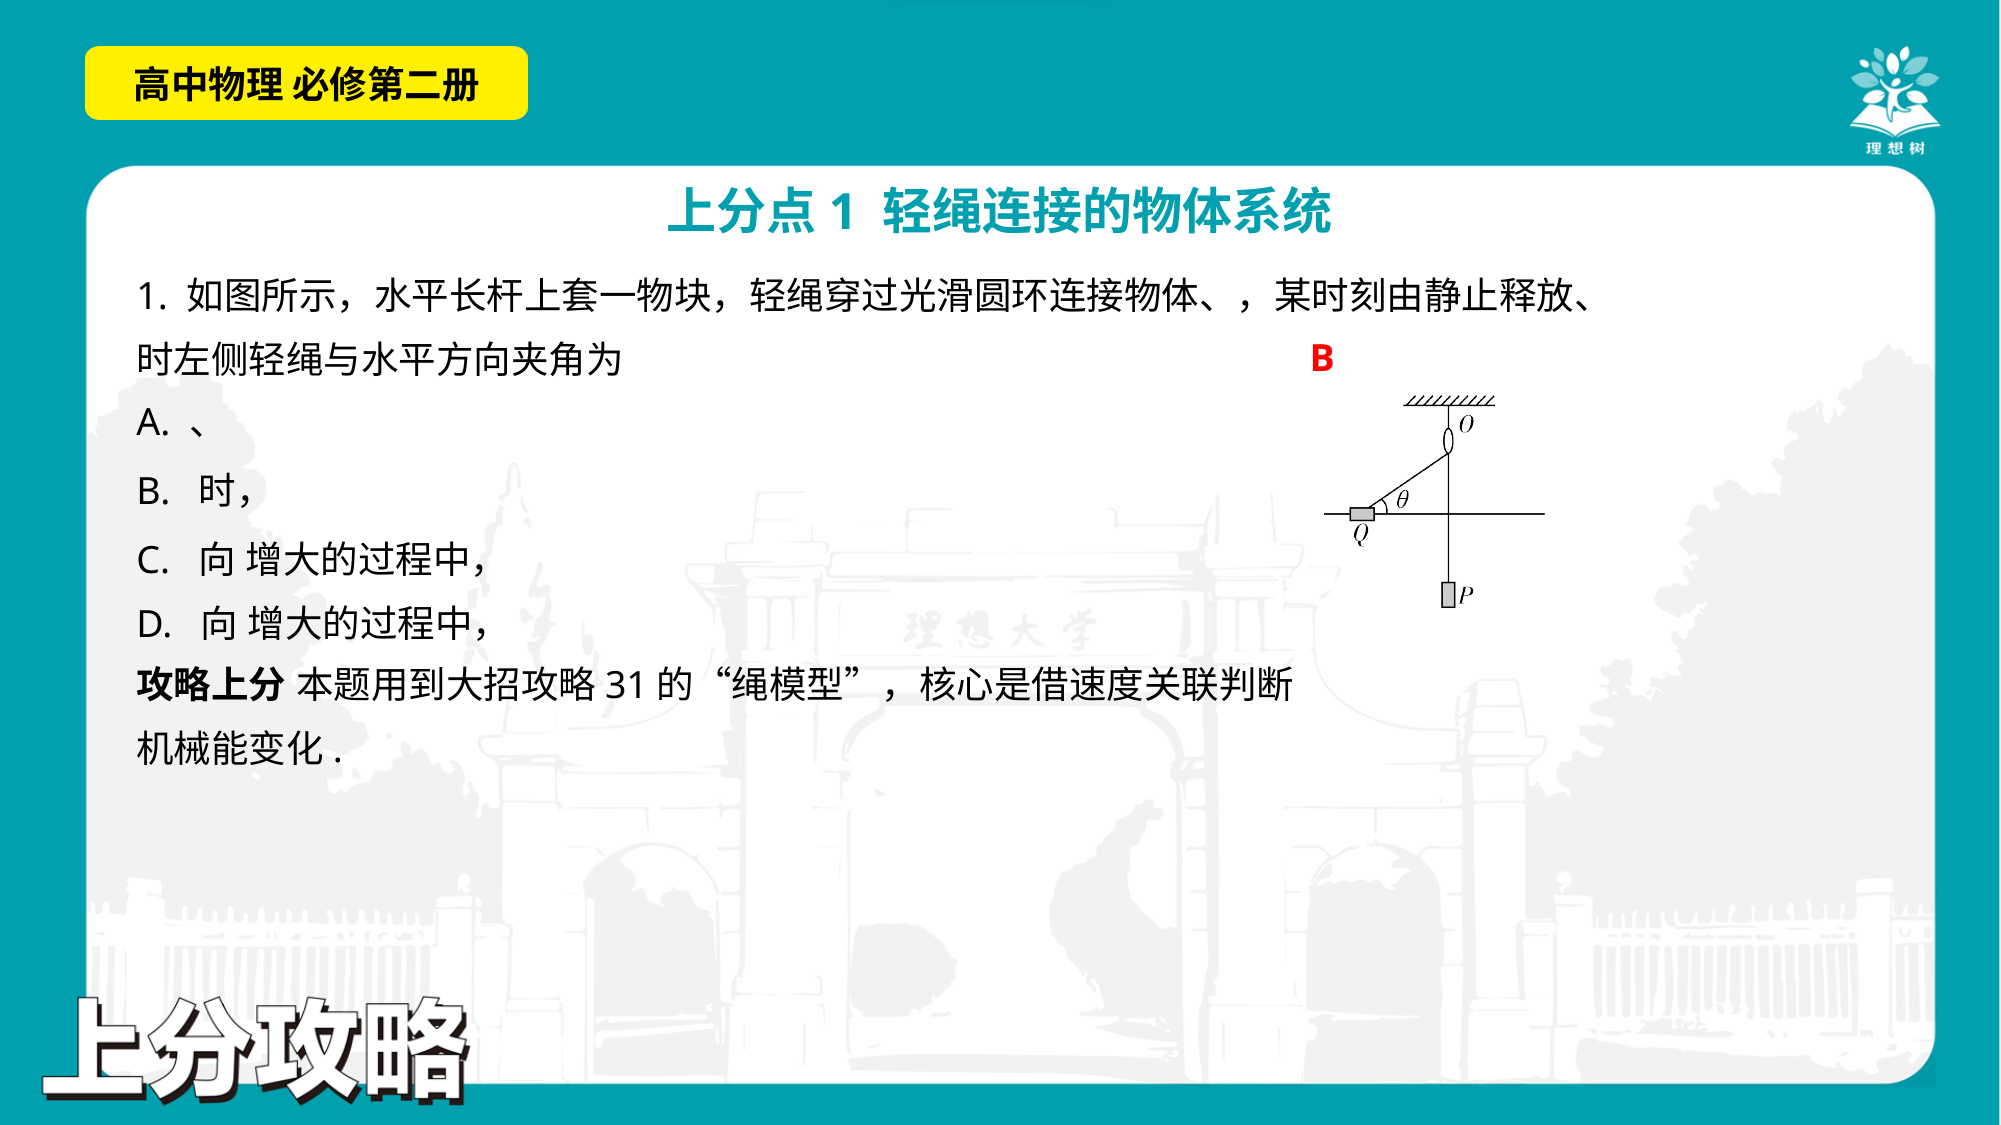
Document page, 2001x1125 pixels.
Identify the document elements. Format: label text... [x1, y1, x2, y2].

text_box B [1294, 314, 1350, 373]
picture [0, 0, 2000, 1125]
